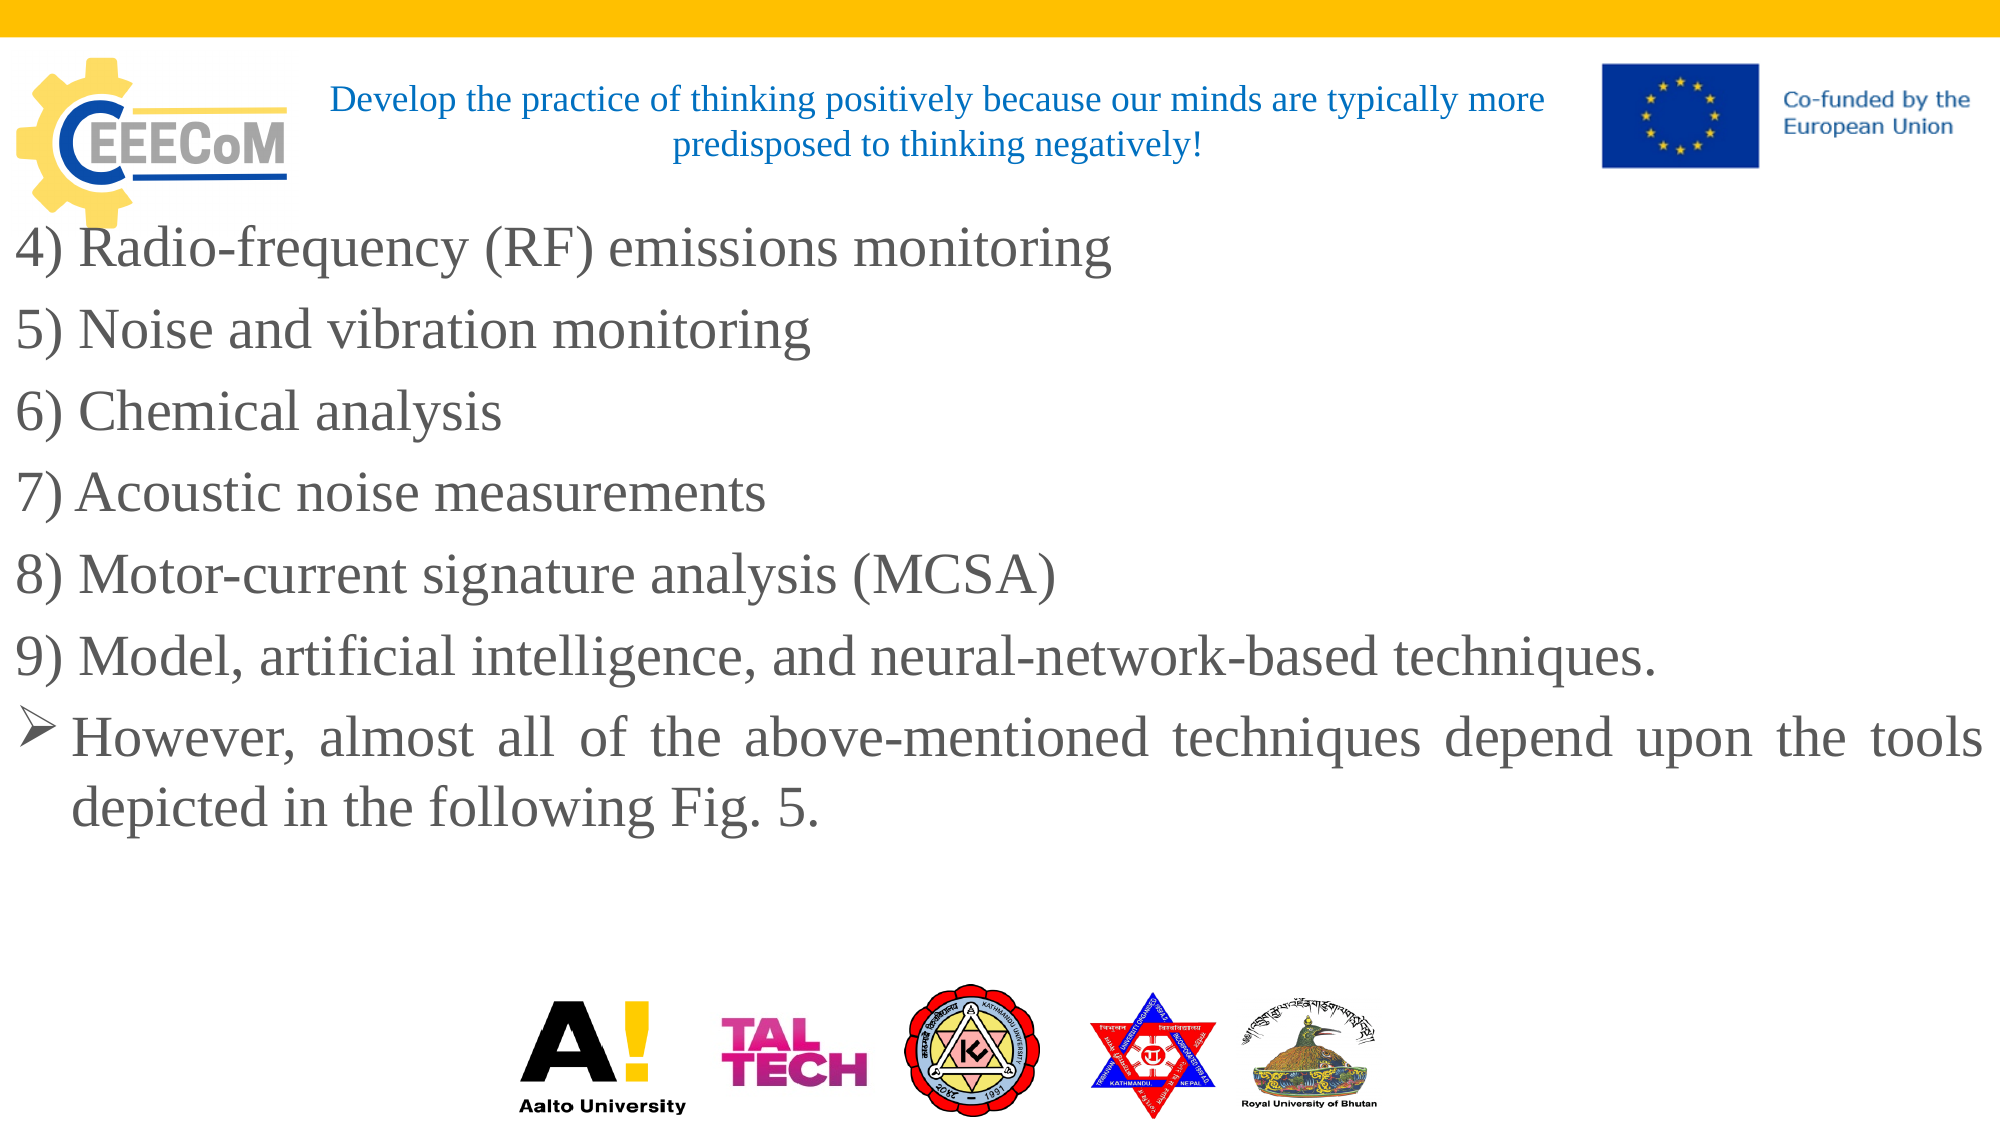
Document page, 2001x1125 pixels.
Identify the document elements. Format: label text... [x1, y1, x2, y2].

list 4) Radio-frequency (RF) emissions monitoring 5) Noise and vibration monitoring 6) Chemical analysis 7) Acoustic noise measurements 8) Motor-current signature analysis (MCSA) 9) Model, artificial intelligence, and neural-network-based techniques. However, almost all of the above-mentioned techniques depend upon the tools depicted in the following Fig. 5. [0, 201, 2000, 975]
picture [11, 50, 299, 201]
picture [512, 984, 1382, 1125]
picture [1595, 46, 2000, 181]
title Develop the practice of thinking positively because our minds are typically more predisposed to thinking negatively! [312, 37, 1565, 201]
